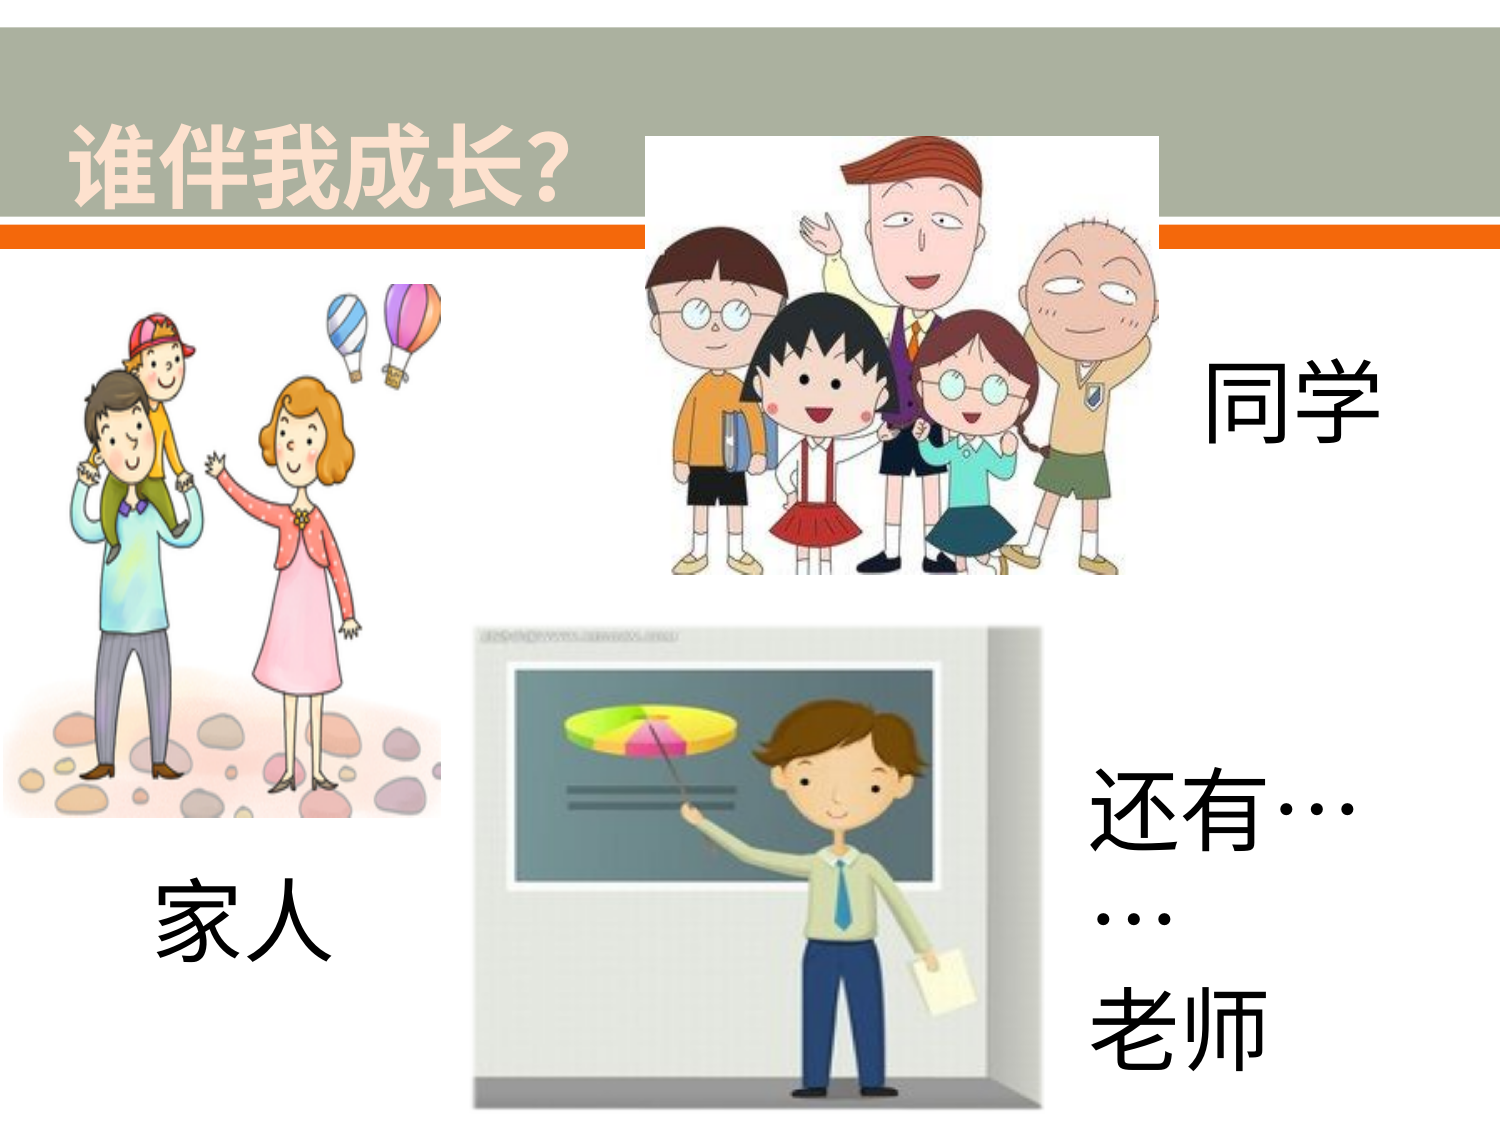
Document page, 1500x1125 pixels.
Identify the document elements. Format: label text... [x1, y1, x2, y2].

text_box 家人 [136, 856, 386, 982]
text_box 还有…… 老师 [1073, 745, 1391, 1090]
picture [3, 283, 441, 818]
picture [644, 136, 1159, 575]
text_box 谁伴我成长？ [39, 102, 646, 228]
picture [469, 622, 1045, 1115]
text_box 同学 [1186, 337, 1436, 463]
